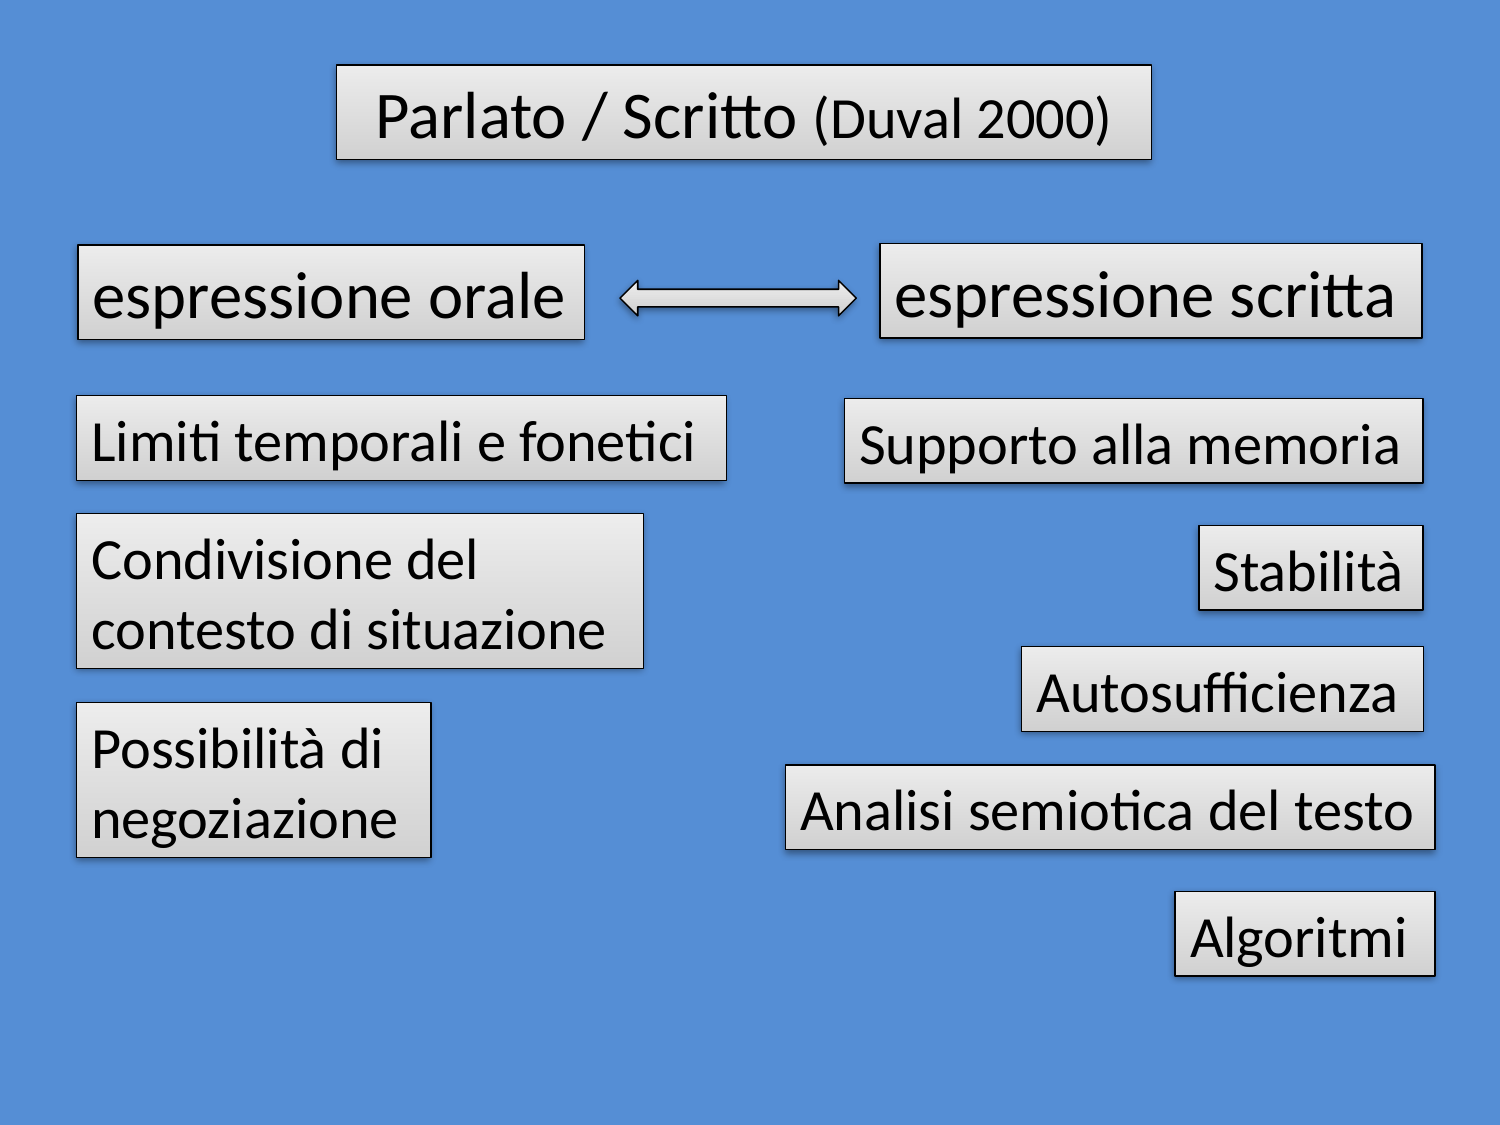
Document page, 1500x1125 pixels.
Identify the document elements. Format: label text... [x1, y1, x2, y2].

text_box Autosufficienza [1021, 646, 1424, 732]
text_box Supporto alla memoria [844, 398, 1424, 484]
text_box Possibilità di negoziazione [76, 702, 432, 858]
text_box [619, 279, 857, 317]
text_box Condivisione del contesto di situazione [76, 513, 644, 669]
text_box Algoritmi [1174, 891, 1436, 977]
text_box espressione orale [77, 244, 585, 340]
text_box Stabilità [1198, 525, 1424, 611]
text_box Analisi semiotica del testo [785, 764, 1436, 850]
text_box espressione scritta [879, 243, 1423, 339]
text_box Parlato / Scritto (Duval 2000) [336, 64, 1152, 160]
text_box Limiti temporali e fonetici [76, 395, 727, 481]
